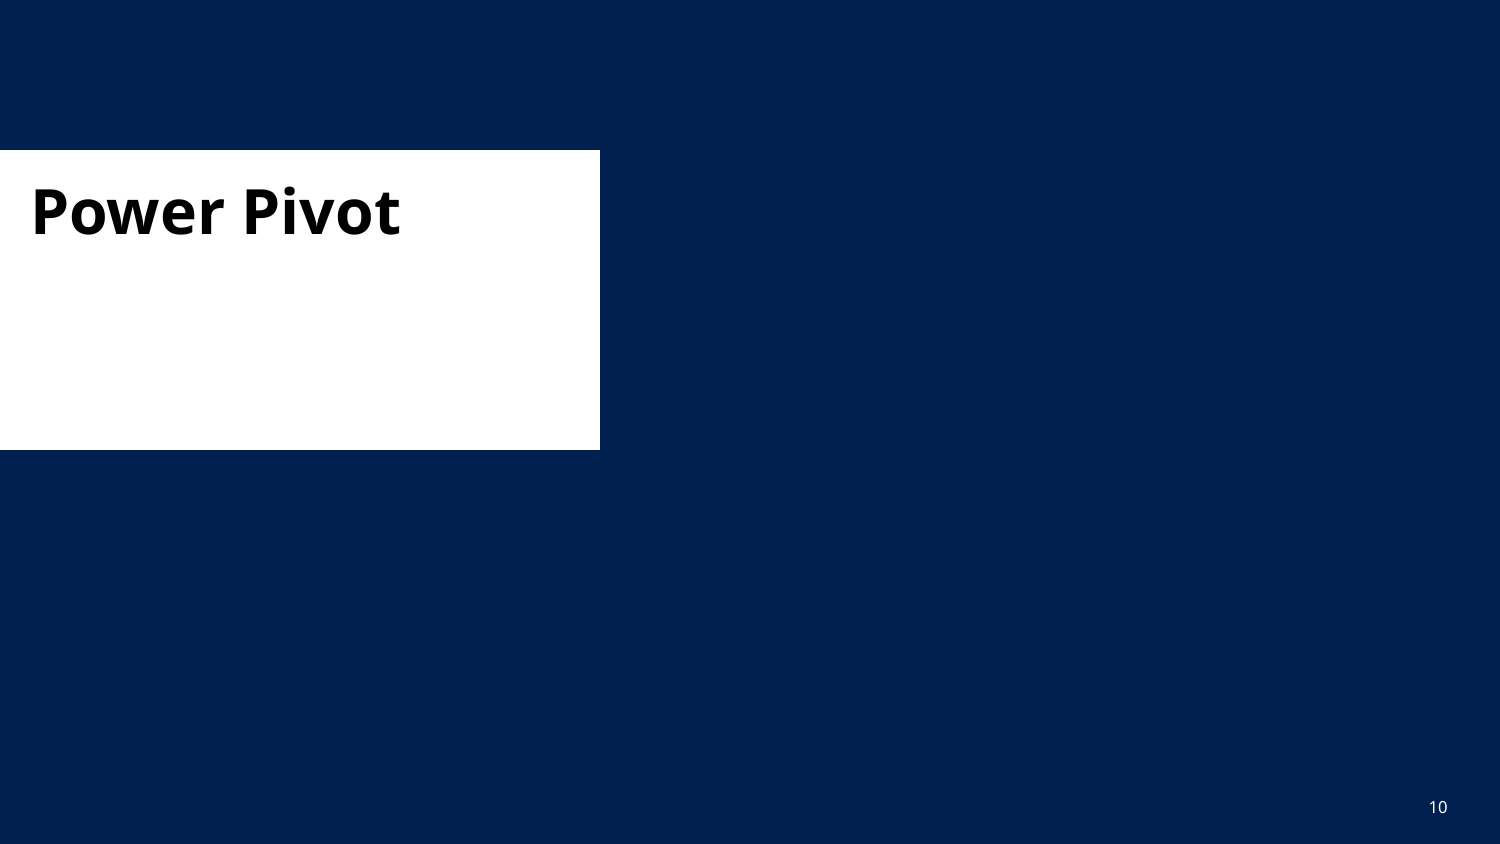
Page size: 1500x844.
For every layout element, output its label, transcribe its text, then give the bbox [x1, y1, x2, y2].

title Power Pivot [0, 150, 600, 450]
slide_number 10 [1112, 782, 1463, 827]
